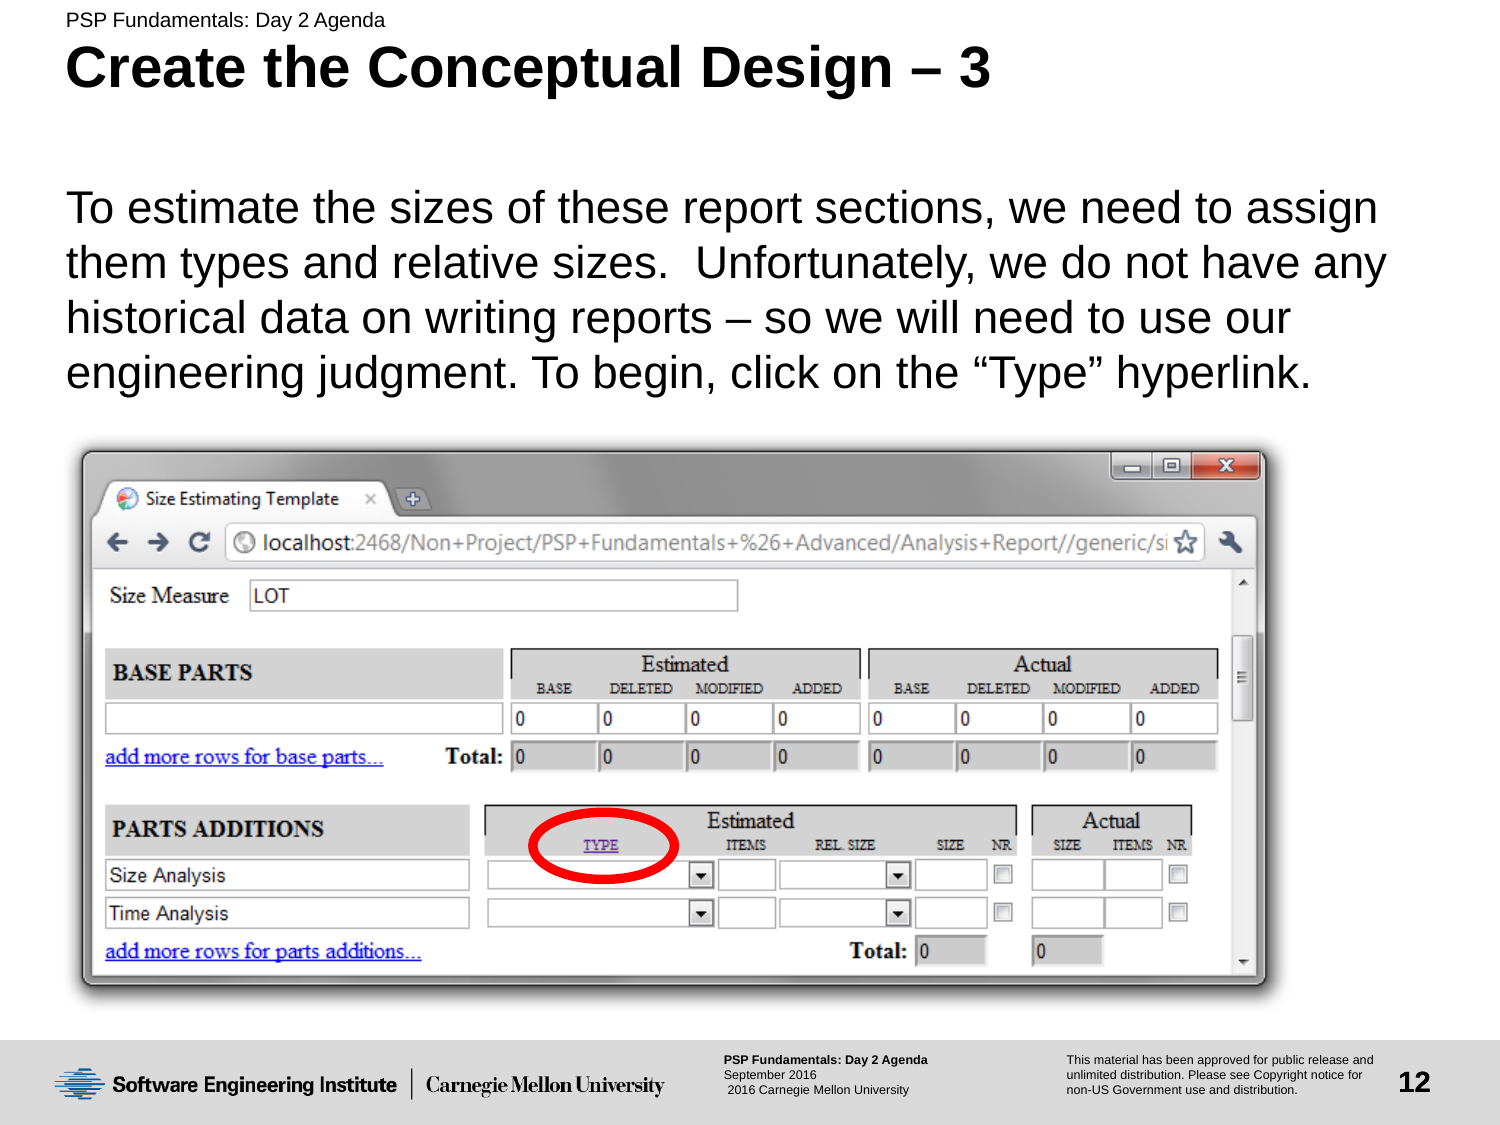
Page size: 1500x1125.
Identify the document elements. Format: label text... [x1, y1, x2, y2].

picture [46, 1061, 673, 1104]
picture [63, 432, 1293, 1014]
list To estimate the sizes of these report sections, we need to assign them types and relative sizes. Unfortunately, we do not have any historical data on writing reports – so we will need to use our engineering judgment. To begin, click on the “Type” hyperlink. [65, 177, 1431, 1000]
title Create the Conceptual Design – 3 [65, 37, 1430, 148]
